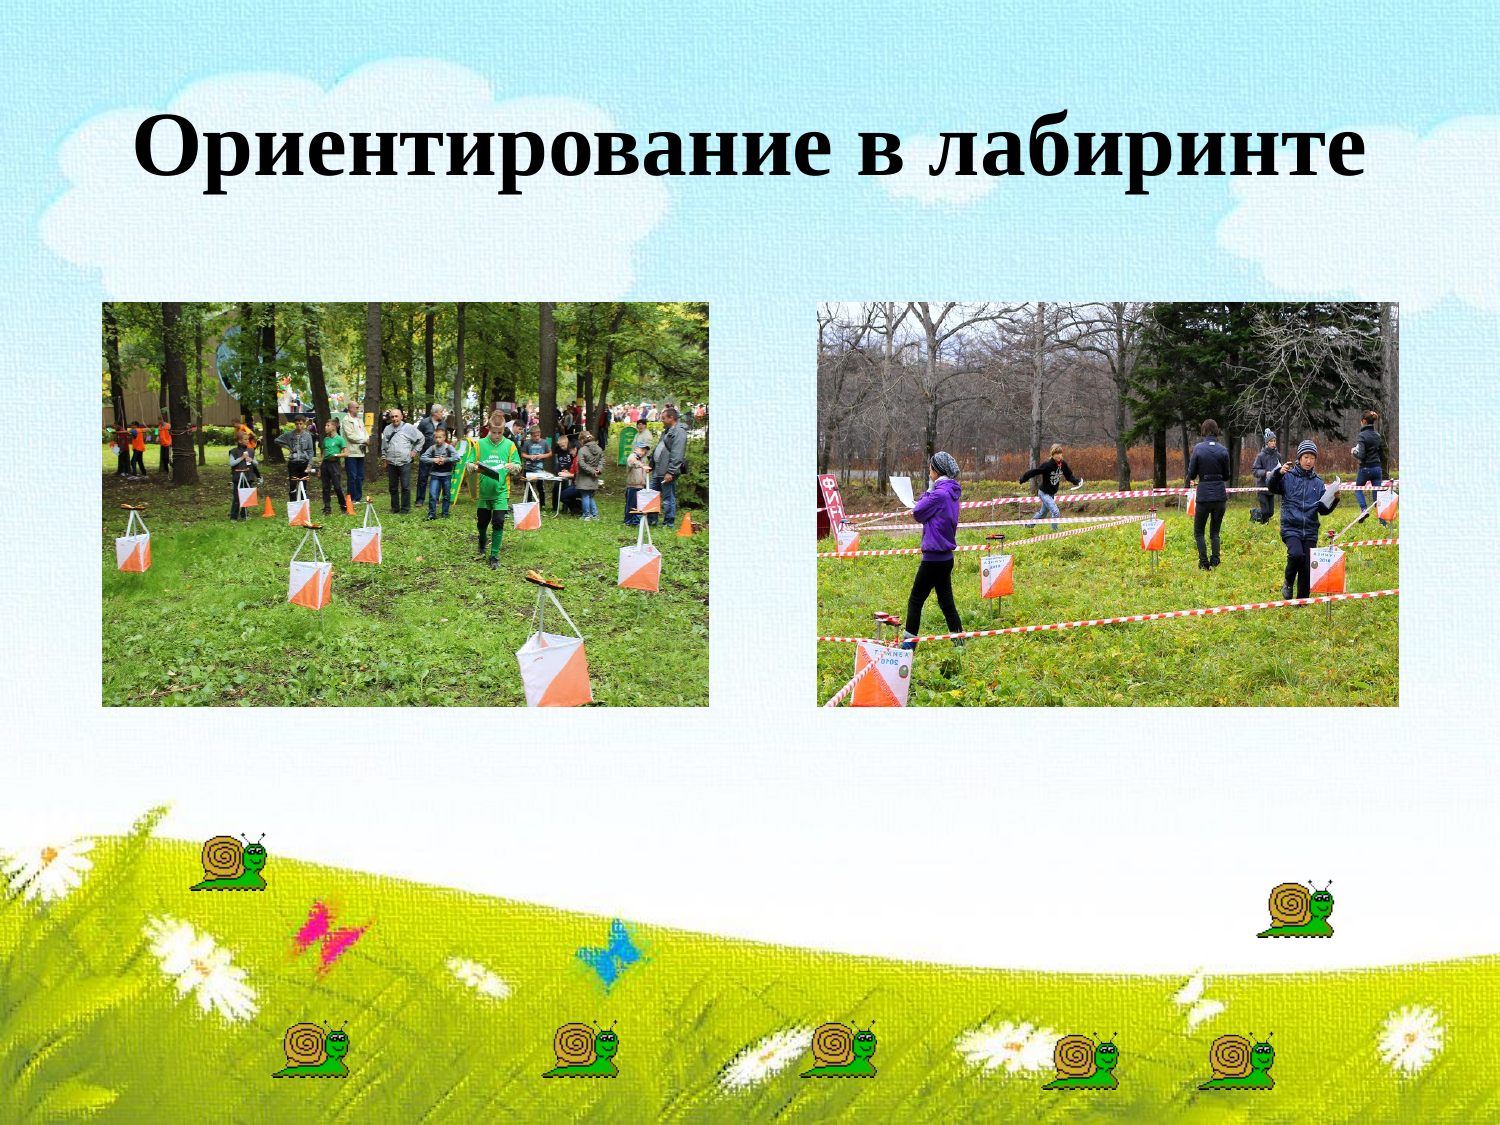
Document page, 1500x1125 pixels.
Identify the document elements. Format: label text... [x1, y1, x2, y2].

title Ориентирование в лабиринте [75, 45, 1425, 233]
picture [0, 0, 1500, 1125]
